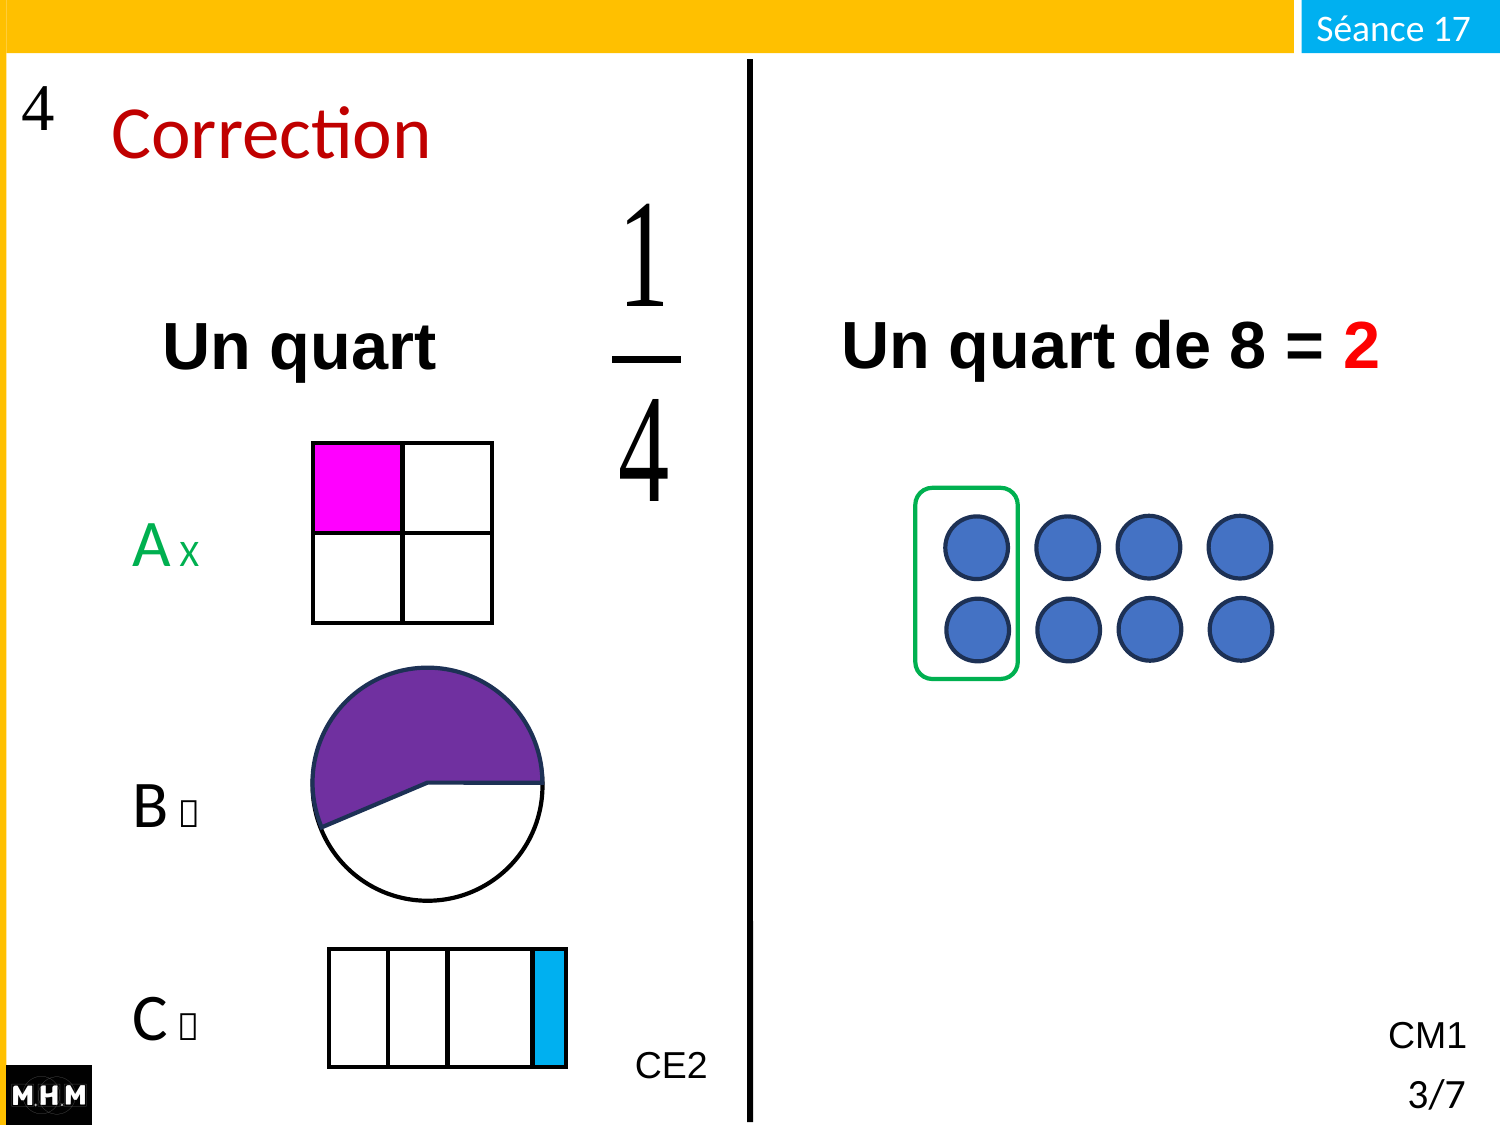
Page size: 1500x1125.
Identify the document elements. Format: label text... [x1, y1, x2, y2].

text_box [1035, 596, 1103, 664]
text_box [328, 949, 567, 1068]
text_box [310, 665, 545, 831]
list 3/7 [1373, 1064, 1500, 1125]
text_box [1115, 513, 1183, 581]
text_box Un quart de 8 = 2 [826, 294, 1418, 385]
text_box [913, 485, 1020, 682]
text_box [315, 785, 545, 903]
text_box [1207, 595, 1275, 663]
text_box Un quart [147, 295, 473, 385]
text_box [312, 442, 493, 623]
text_box B  [118, 753, 265, 849]
text_box [1034, 514, 1102, 582]
text_box CM1 [1373, 1003, 1492, 1061]
picture [6, 1065, 92, 1125]
text_box C  [118, 966, 265, 1062]
text_box [1116, 595, 1184, 663]
text_box [1206, 513, 1274, 581]
text_box Correction [96, 60, 473, 208]
text_box CE2 [620, 1033, 739, 1091]
text_box A X [118, 492, 265, 588]
